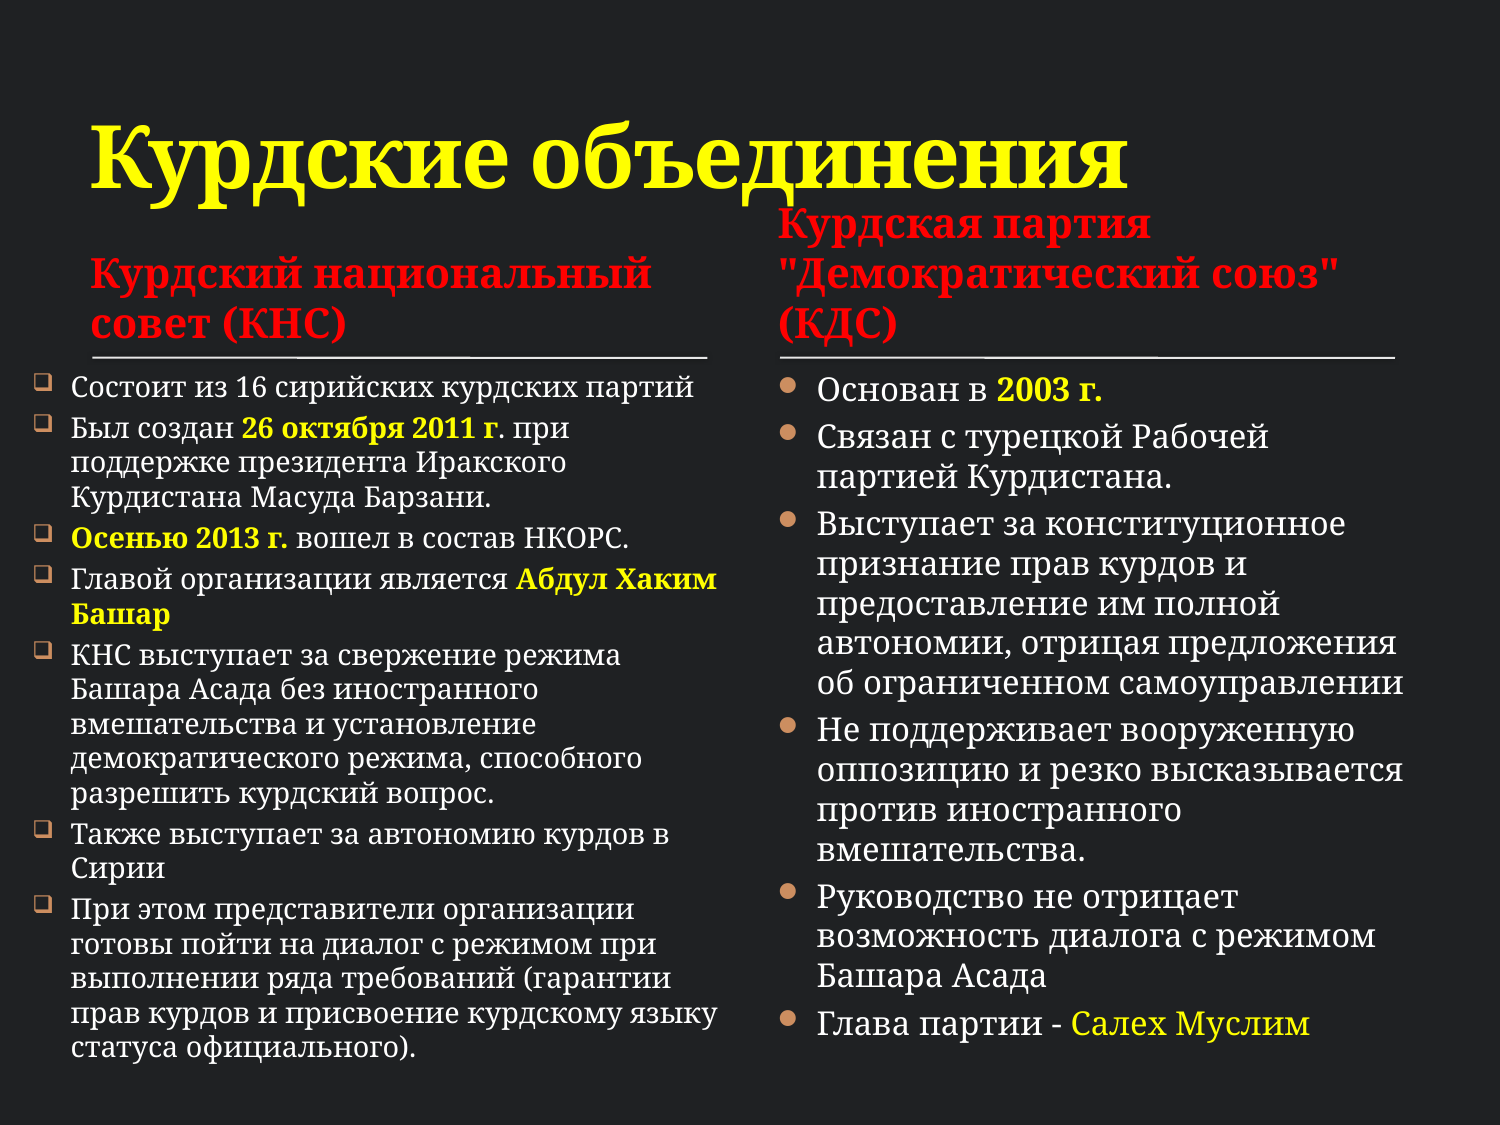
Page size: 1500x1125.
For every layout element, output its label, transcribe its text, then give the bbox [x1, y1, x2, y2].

list Состоит из 16 сирийских курдских партий Был создан 26 октября 2011 г. при поддержке президента Иракского Курдистана Масуда Барзани. Осенью 2013 г. вошел в состав НКОРС. Главой организации является Абдул Хаким Башар КНС выступает за свержение режима Башара Асада без иностранного вмешательства и установление демократического режима, способного разрешить курдский вопрос. Также выступает за автономию курдов в Сирии При этом представители организации готовы пойти на диалог с режимом при выполнении ряда требований (гарантии прав курдов и присвоение курдскому языку статуса официального). [17, 361, 738, 1125]
list Основан в 2003 г. Связан с турецкой Рабочей партией Курдистана. Выступает за конституционное признание прав курдов и предоставление им полной автономии, отрицая предложения об ограниченном самоуправлении Не поддерживает вооруженную оппозицию и резко высказывается против иностранного вмешательства. Руководство не отрицает возможность диалога с режимом Башара Асада Глава партии - Салех Муслим [762, 361, 1426, 1125]
list Курдская партия "Демократический союз" (КДС) [760, 228, 1484, 357]
list Курдский национальный совет (КНС) [73, 182, 740, 357]
title Курдские объединения [74, 25, 1425, 213]
